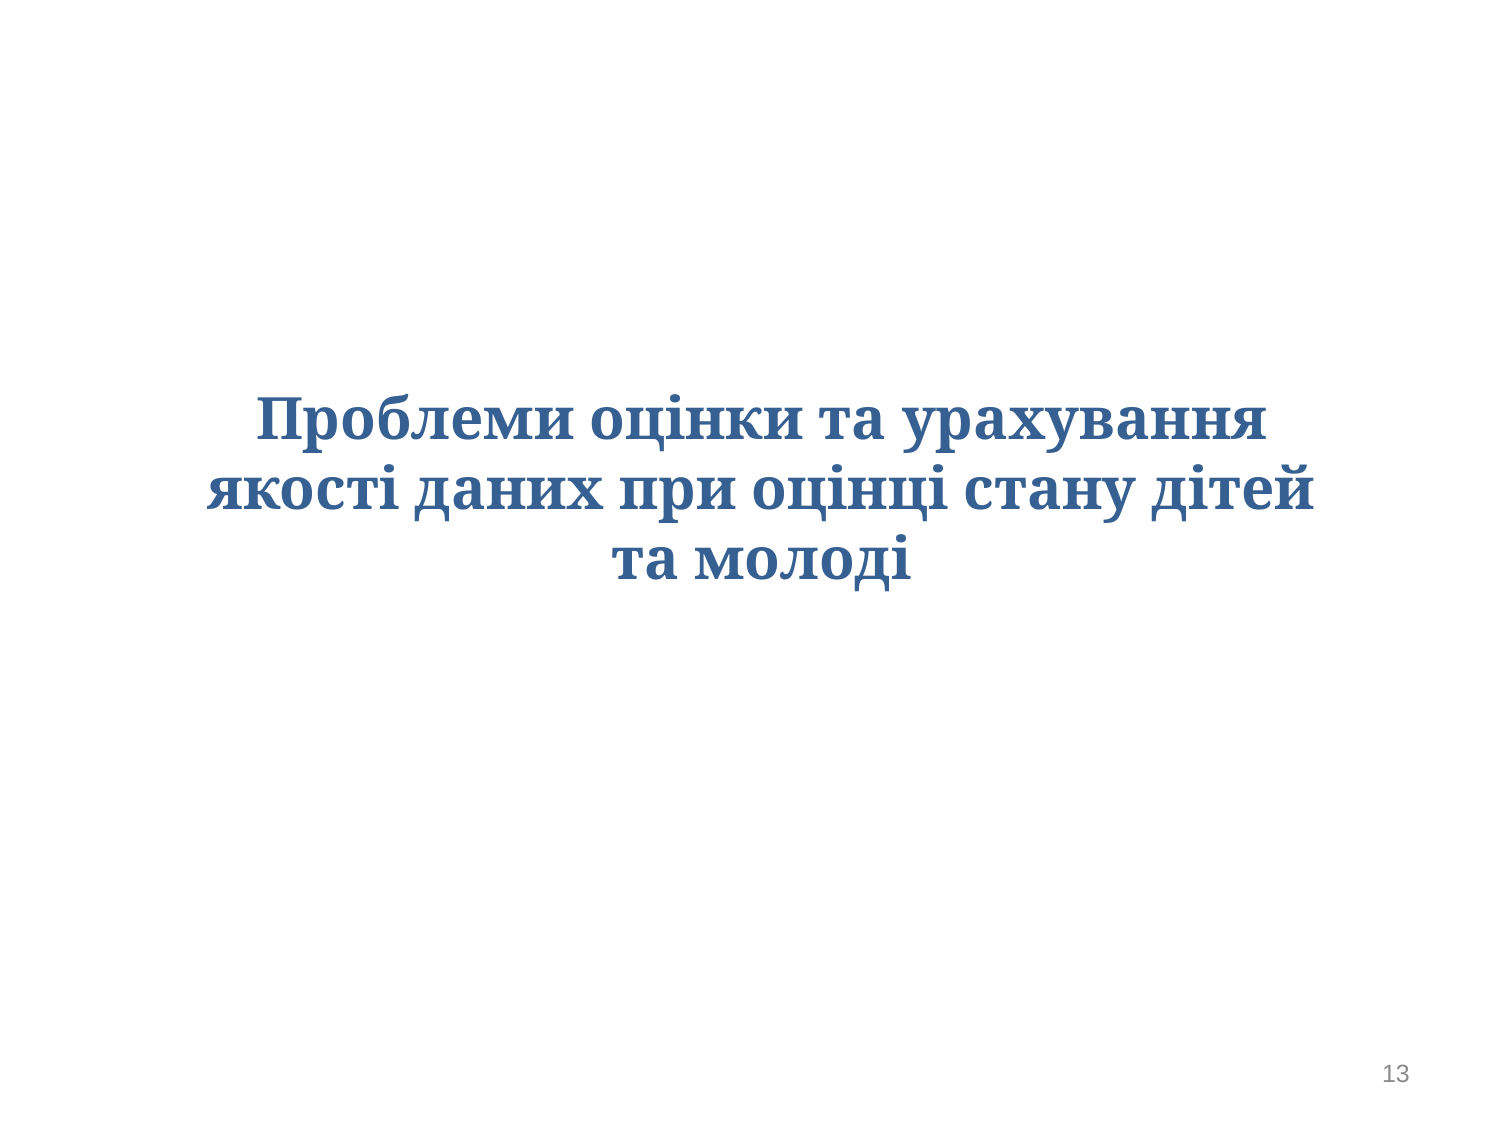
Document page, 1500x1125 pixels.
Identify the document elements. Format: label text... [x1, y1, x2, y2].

slide_number 13 [1074, 1042, 1425, 1103]
text_box Проблеми оцінки та урахування якості даних при оцінці стану дітей та молоді [171, 373, 1353, 563]
